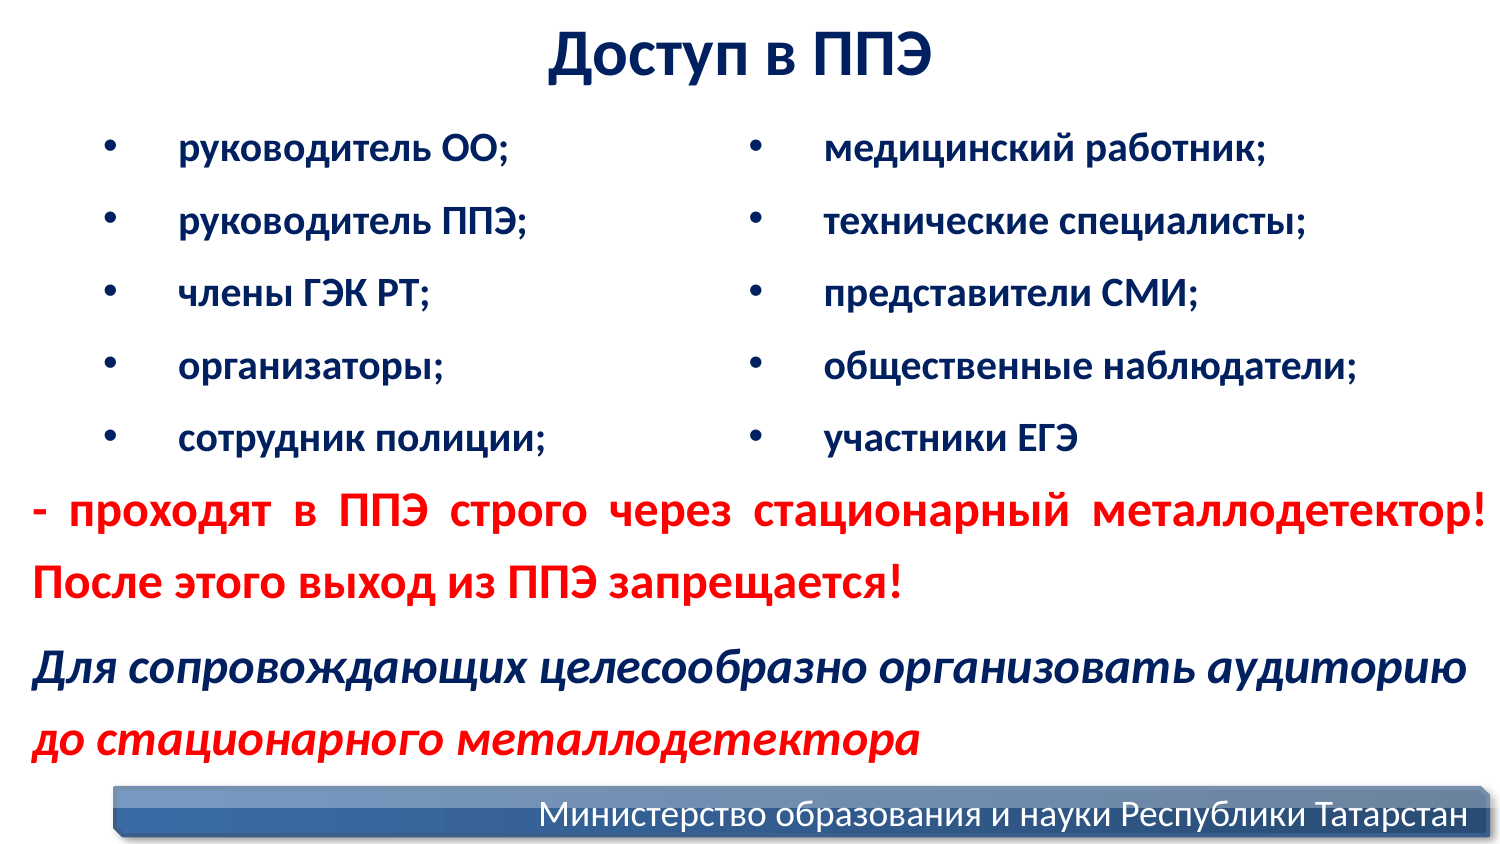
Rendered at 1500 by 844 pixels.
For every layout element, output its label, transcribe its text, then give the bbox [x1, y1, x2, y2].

text_box - проходят в ППЭ строго через стационарный металлодетектор! После этого выход из ППЭ запрещается! Для сопровождающих целесообразно организовать аудиторию до стационарного металлодетектора [16, 420, 1500, 810]
text_box Министерство образования и науки Республики Татарстан [113, 808, 1491, 838]
text_box Доступ в ППЭ [115, 1, 1367, 110]
text_box руководитель ОО; руководитель ППЭ; члены ГЭК РТ; организаторы; сотрудник полиции; медицинский работник; технические специалисты; представители СМИ; общественные наблюдатели; участники ЕГЭ [86, 108, 1411, 462]
